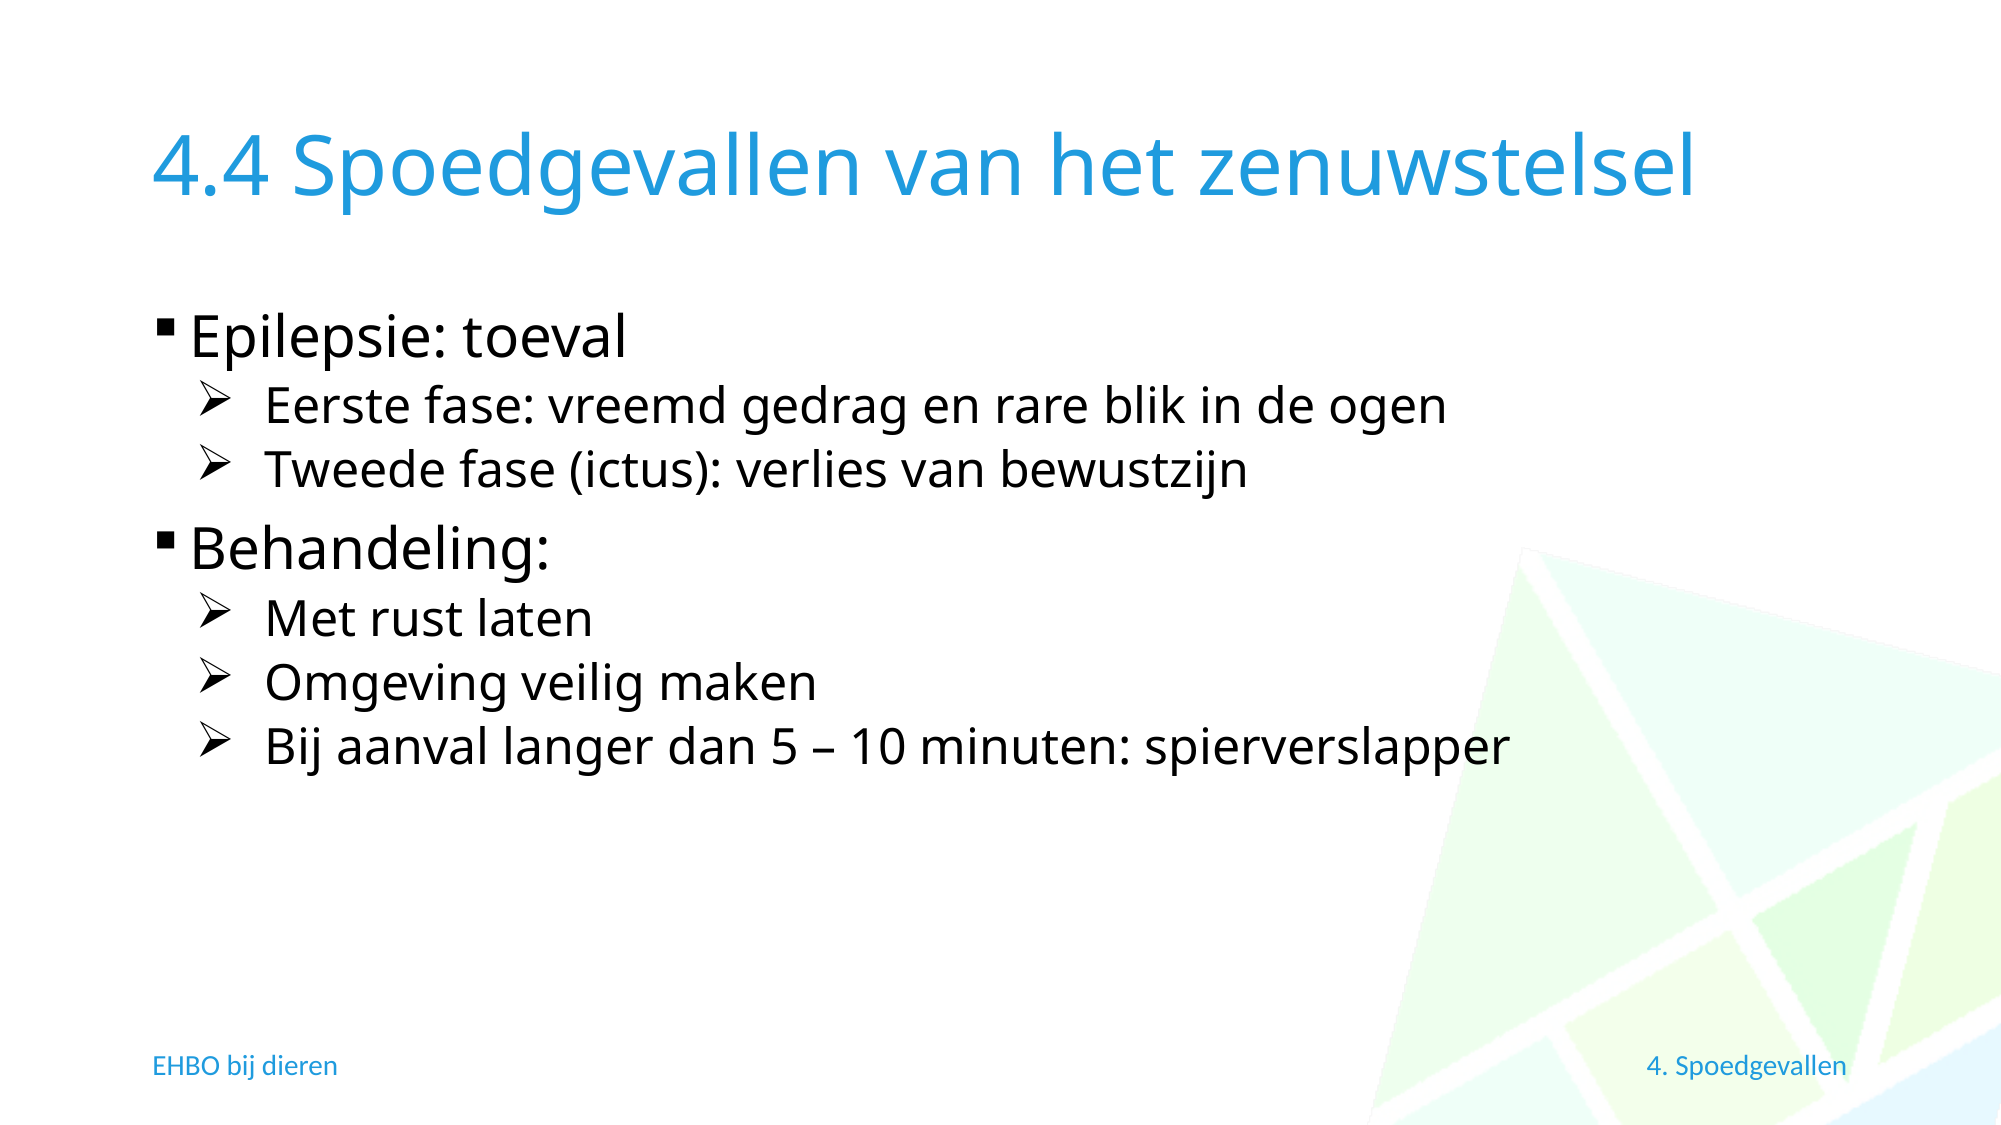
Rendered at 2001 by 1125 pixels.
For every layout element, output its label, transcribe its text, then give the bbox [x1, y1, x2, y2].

list 4. Spoedgevallen [1412, 1042, 1863, 1103]
title 4.4 Spoedgevallen van het zenuwstelsel [137, 59, 1863, 278]
list Epilepsie: toeval Eerste fase: vreemd gedrag en rare blik in de ogen Tweede fase (ictus): verlies van bewustzijn Behandeling: Met rust laten Omgeving veilig maken Bij aanval langer dan 5 – 10 minuten: spierverslapper [137, 299, 1863, 1014]
list EHBO bij dieren [137, 1042, 588, 1103]
